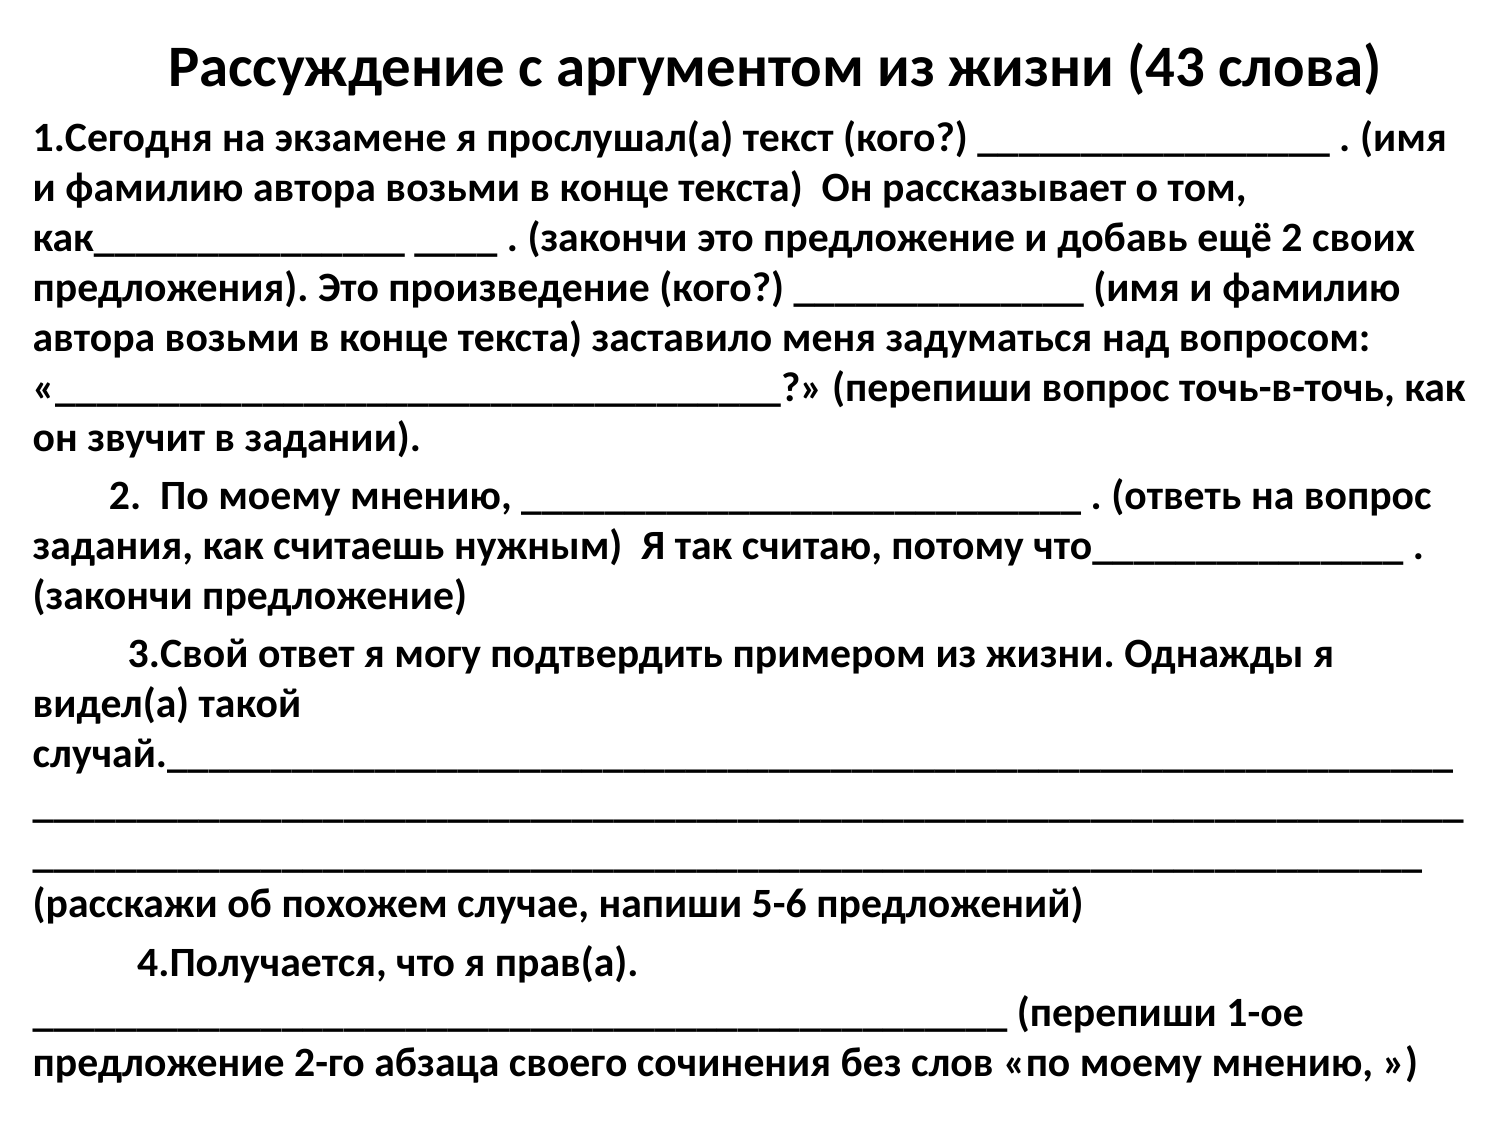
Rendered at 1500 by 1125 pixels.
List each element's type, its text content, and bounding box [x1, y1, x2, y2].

list 1.Сегодня на экзамене я прослушал(а) текст (кого?) _________________ . (имя и фамилию автора возьми в конце текста) Он рассказывает о том, как_______________ ____ . (закончи это предложение и добавь ещё 2 своих предложения). Это произведение (кого?) ______________ (имя и фамилию автора возьми в конце текста) заставило меня задуматься над вопросом: «___________________________________?» (перепиши вопрос точь-в-точь, как он звучит в задании). 2. По моему мнению, ___________________________ . (ответь на вопрос задания, как считаешь нужным) Я так считаю, потому что_______________ . (закончи предложение) 3.Свой ответ я могу подтвердить примером из жизни. Однажды я видел(а) такой случай.______________________________________________________________________________________________________________________________________________________________________________________________________ (расскажи об похожем случае, напиши 5-6 предложений) 4.Получается, что я прав(а). _______________________________________________ (перепиши 1-ое предложение 2-го абзаца своего сочинения без слов «по моему мнению, ») [17, 101, 1483, 1005]
title Рассуждение с аргументом из жизни (43 слова) [100, 19, 1451, 101]
